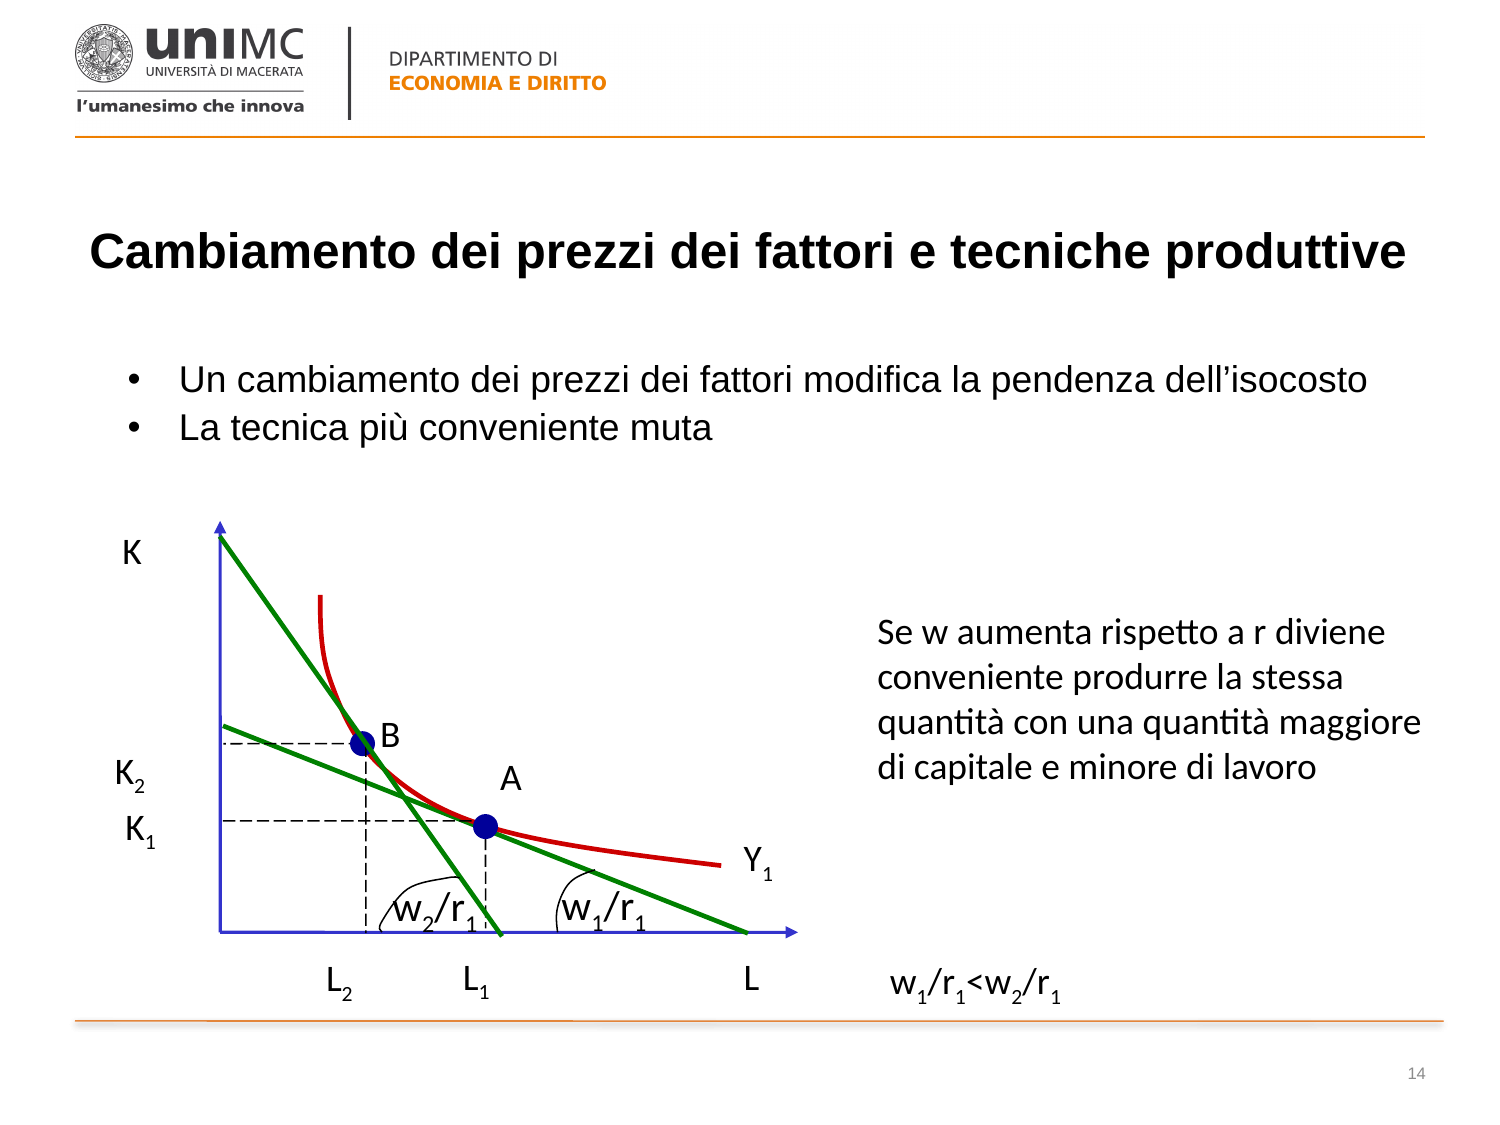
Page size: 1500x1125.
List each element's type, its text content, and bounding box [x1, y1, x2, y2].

title Cambiamento dei prezzi dei fattori e tecniche produttive [73, 202, 1423, 295]
text_box w1/r1<w2/r1 [875, 949, 1300, 1016]
text_box Se w aumenta rispetto a r diviene conveniente produrre la stessa quantità con una quantità maggiore di capitale e minore di lavoro [862, 599, 1463, 795]
slide_number 14 [1091, 1042, 1442, 1103]
list Un cambiamento dei prezzi dei fattori modifica la pendenza dell’isocosto La tecnica più conveniente muta [112, 353, 1388, 491]
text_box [99, 519, 849, 1008]
picture [75, 24, 1425, 138]
